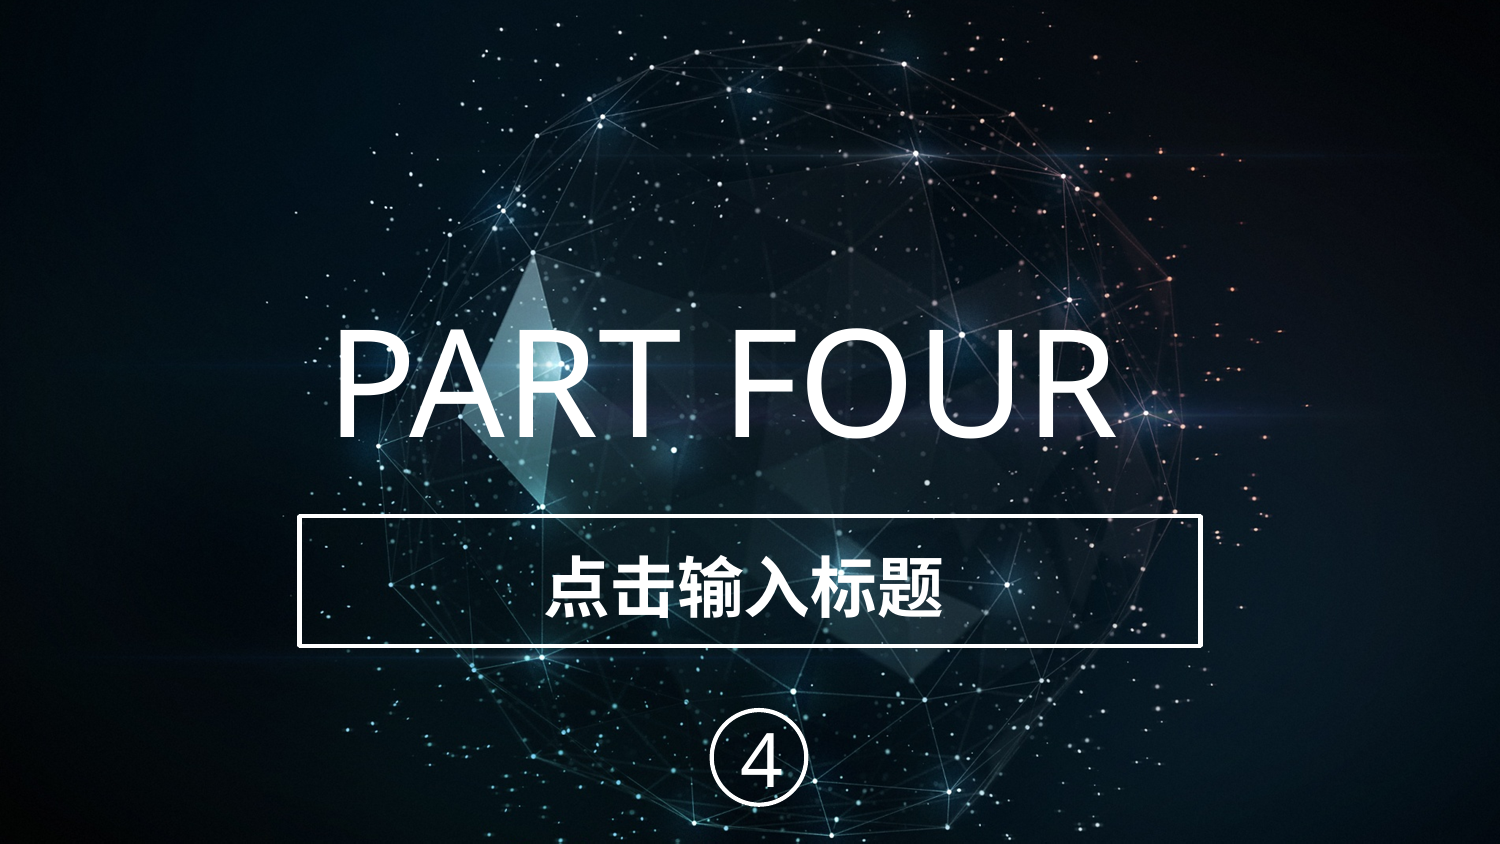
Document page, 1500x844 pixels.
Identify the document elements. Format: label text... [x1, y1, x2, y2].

text_box [299, 516, 1201, 647]
text_box PART FOUR [311, 280, 1135, 475]
text_box 4 [711, 710, 807, 805]
text_box 点击输入标题 [406, 538, 959, 634]
picture [0, 0, 1500, 844]
